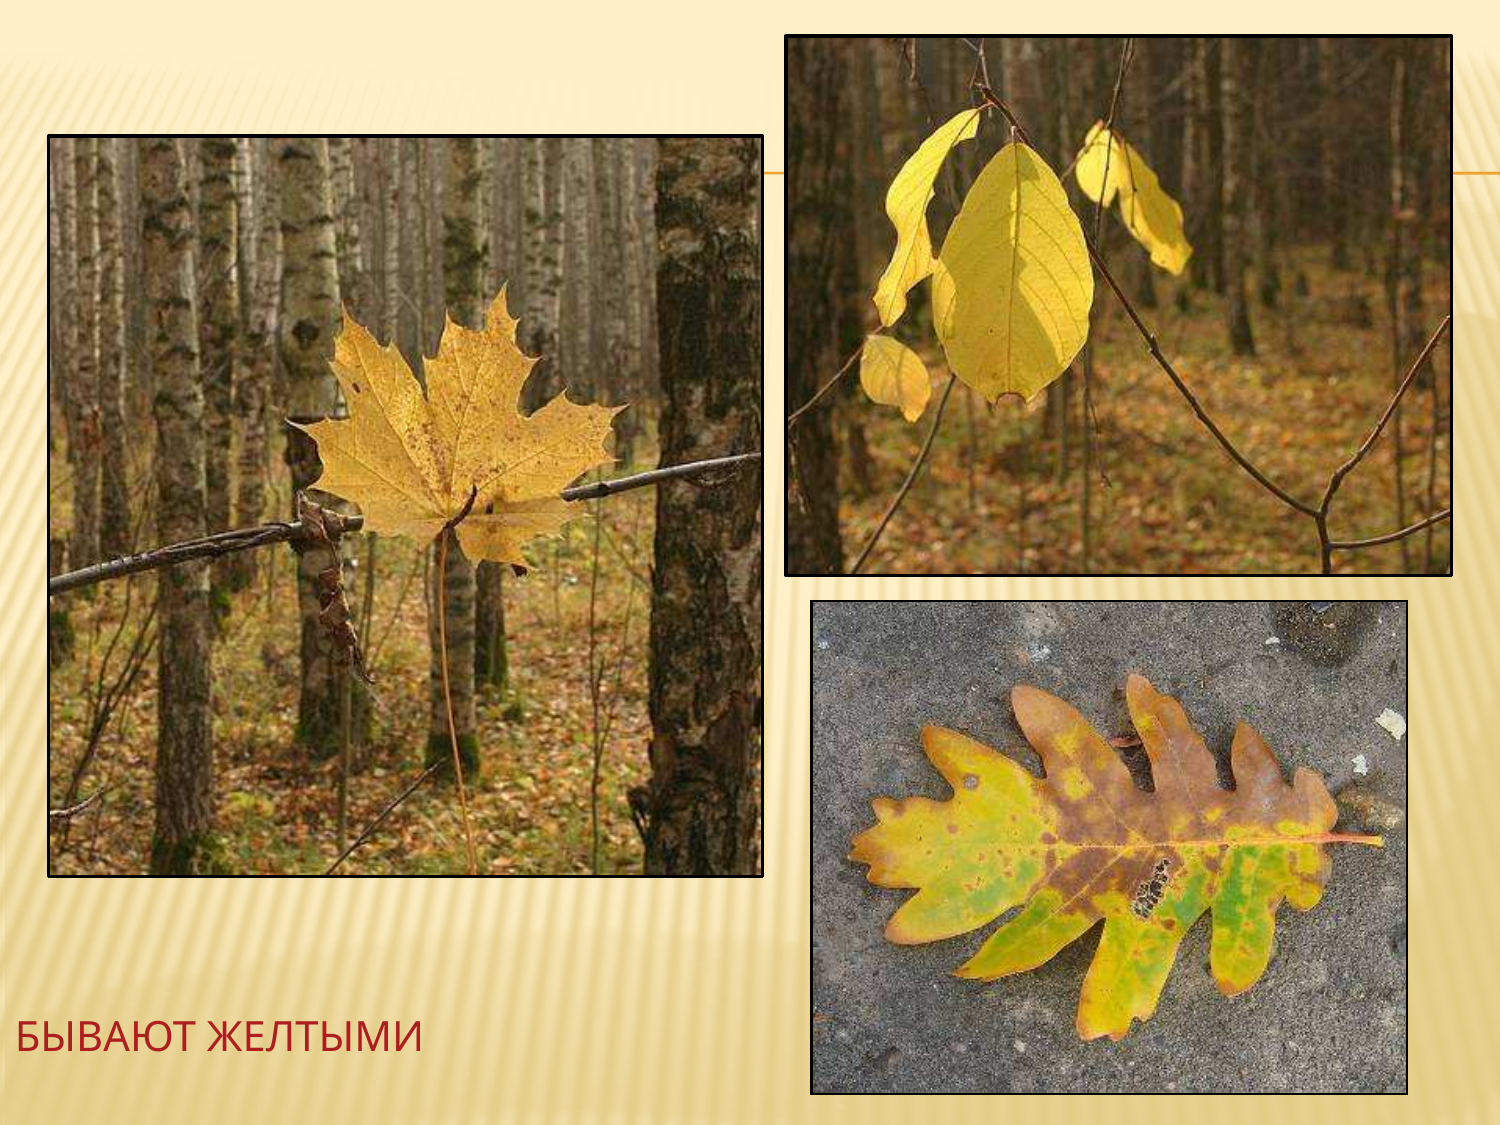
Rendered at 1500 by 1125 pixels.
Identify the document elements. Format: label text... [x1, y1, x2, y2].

title Бывают желтыми [0, 975, 803, 1096]
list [787, 37, 1451, 575]
picture [812, 601, 1407, 1094]
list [49, 137, 762, 876]
